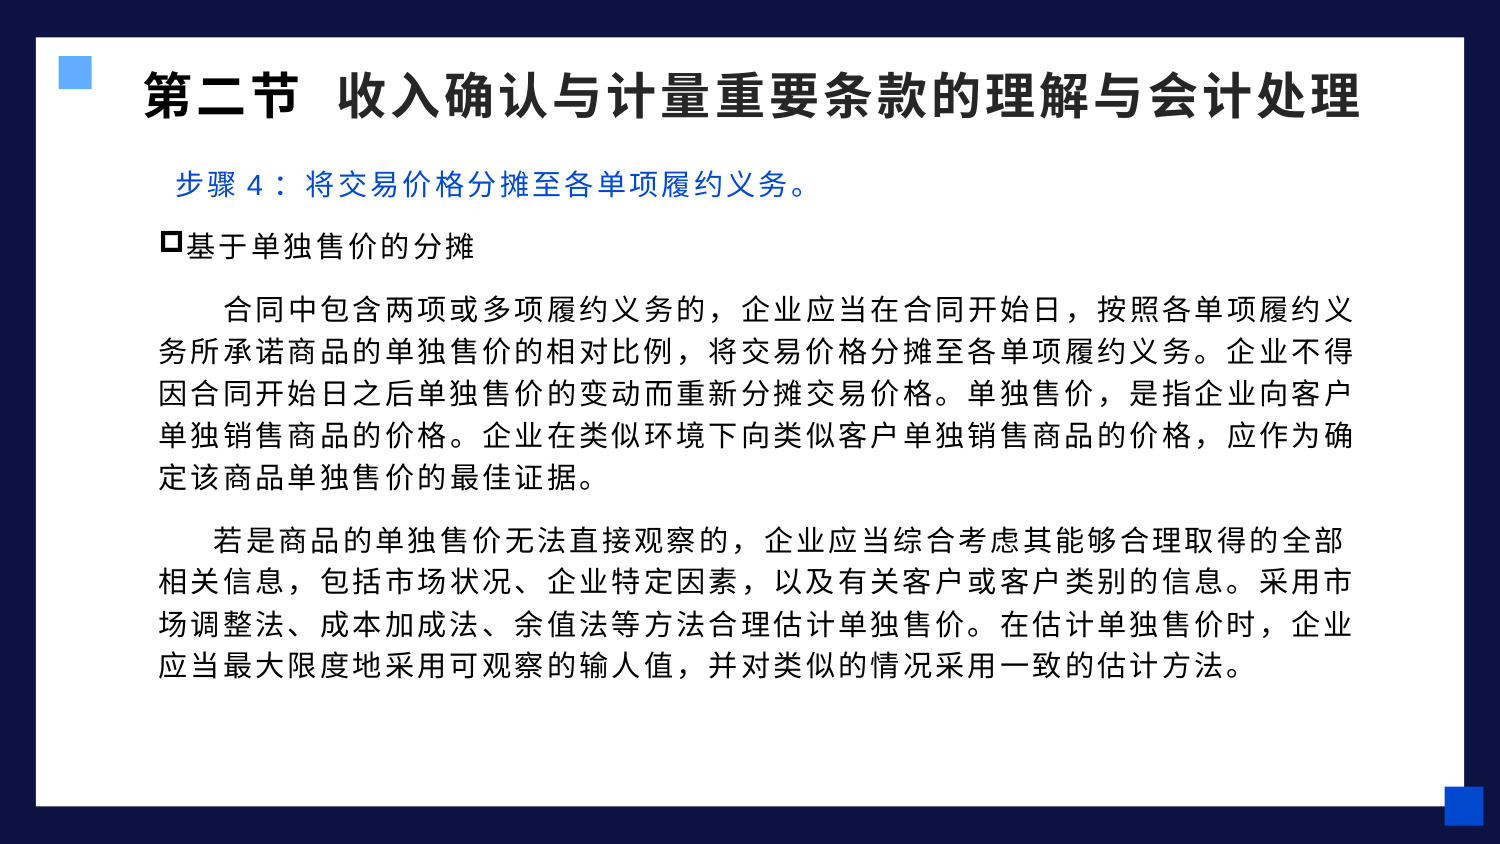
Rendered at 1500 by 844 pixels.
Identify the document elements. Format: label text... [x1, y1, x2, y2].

text_box 第二节 收入确认与计量重要条款的理解与会计处理 [99, 43, 1400, 133]
list 步骤4：将交易价格分摊至各单项履约义务。 基于单独售价的分摊 合同中包含两项或多项履约义务的，企业应当在合同开始日，按照各单项履约义务所承诺商品的单独售价的相对比例，将交易价格分摊至各单项履约义务。企业不得因合同开始日之后单独售价的变动而重新分摊交易价格。单独售价，是指企业向客户单独销售商品的价格。企业在类似环境下向类似客户单独销售商品的价格，应作为确定该商品单独售价的最佳证据。 若是商品的单独售价无法直接观察的，企业应当综合考虑其能够合理取得的全部相关信息，包括市场状况、企业特定因素，以及有关客户或客户类别的信息。采用市场调整法、成本加成法、余值法等方法合理估计单独售价。在估计单独售价时，企业应当最大限度地采用可观察的输人值，并对类似的情况采用一致的估计方法。 [141, 158, 1389, 584]
